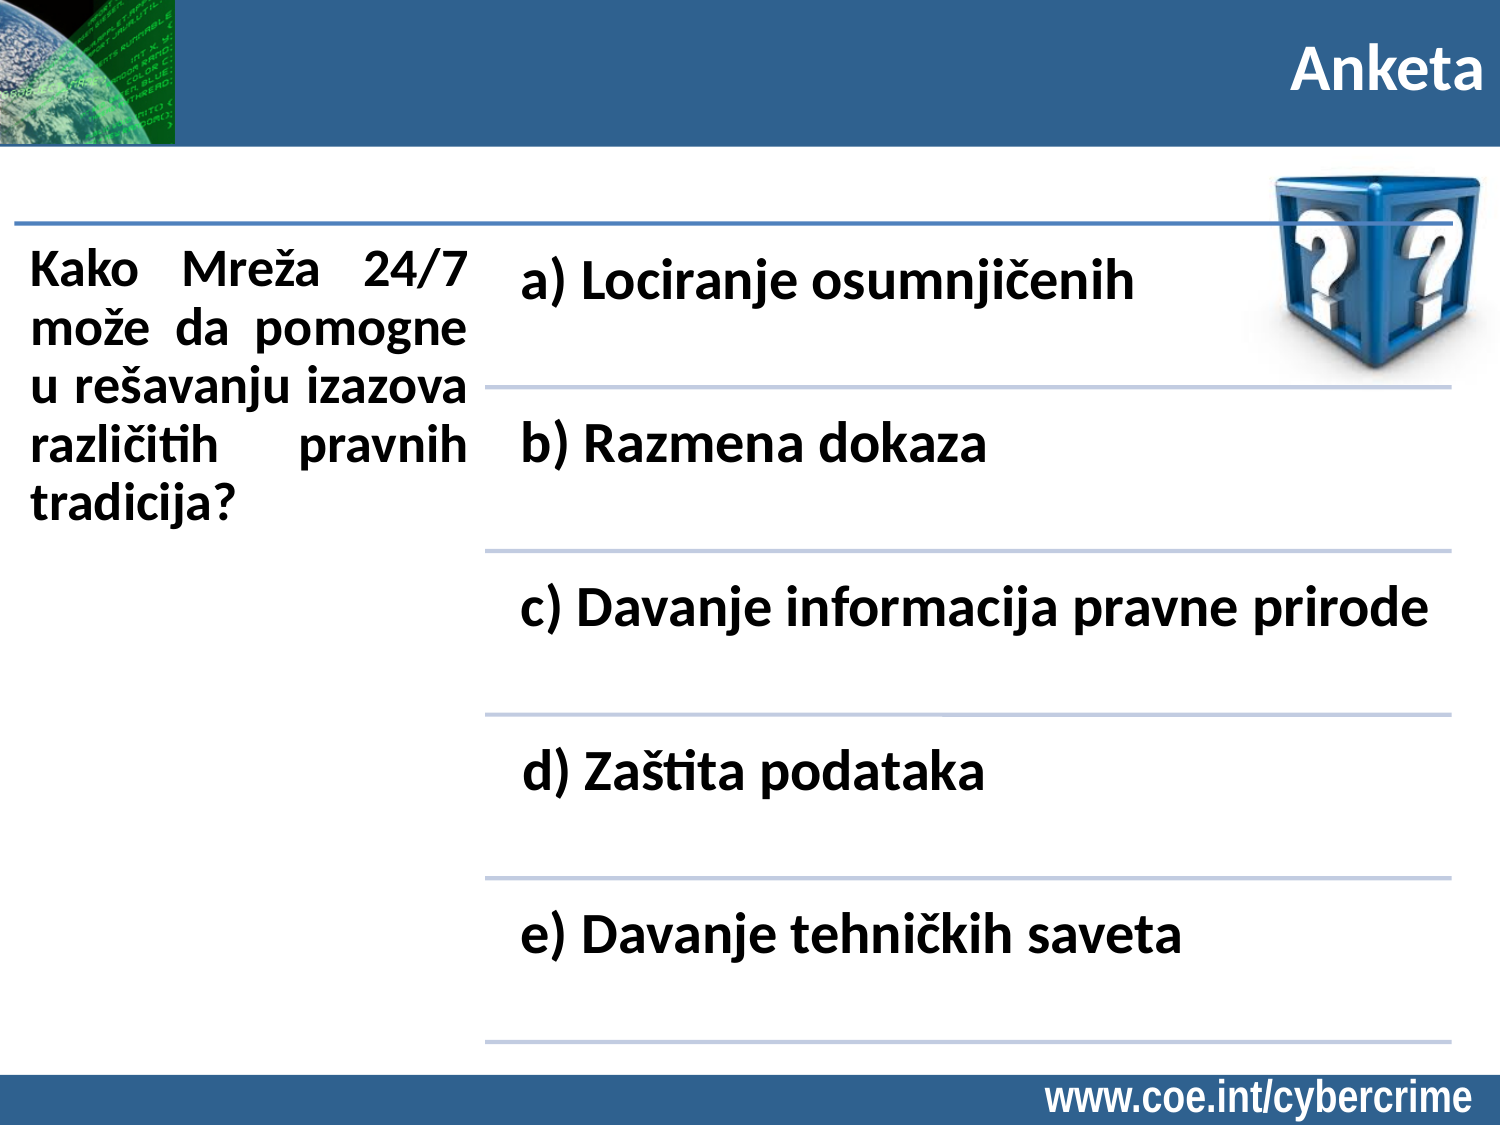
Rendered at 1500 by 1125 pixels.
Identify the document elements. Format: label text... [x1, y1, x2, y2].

text_box www.coe.int/cybercrime [1030, 1059, 1500, 1125]
picture [1227, 115, 1500, 406]
picture [0, 0, 175, 144]
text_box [14, 222, 1454, 1053]
text_box [0, 1073, 1030, 1125]
text_box Anketa [177, 0, 1500, 149]
